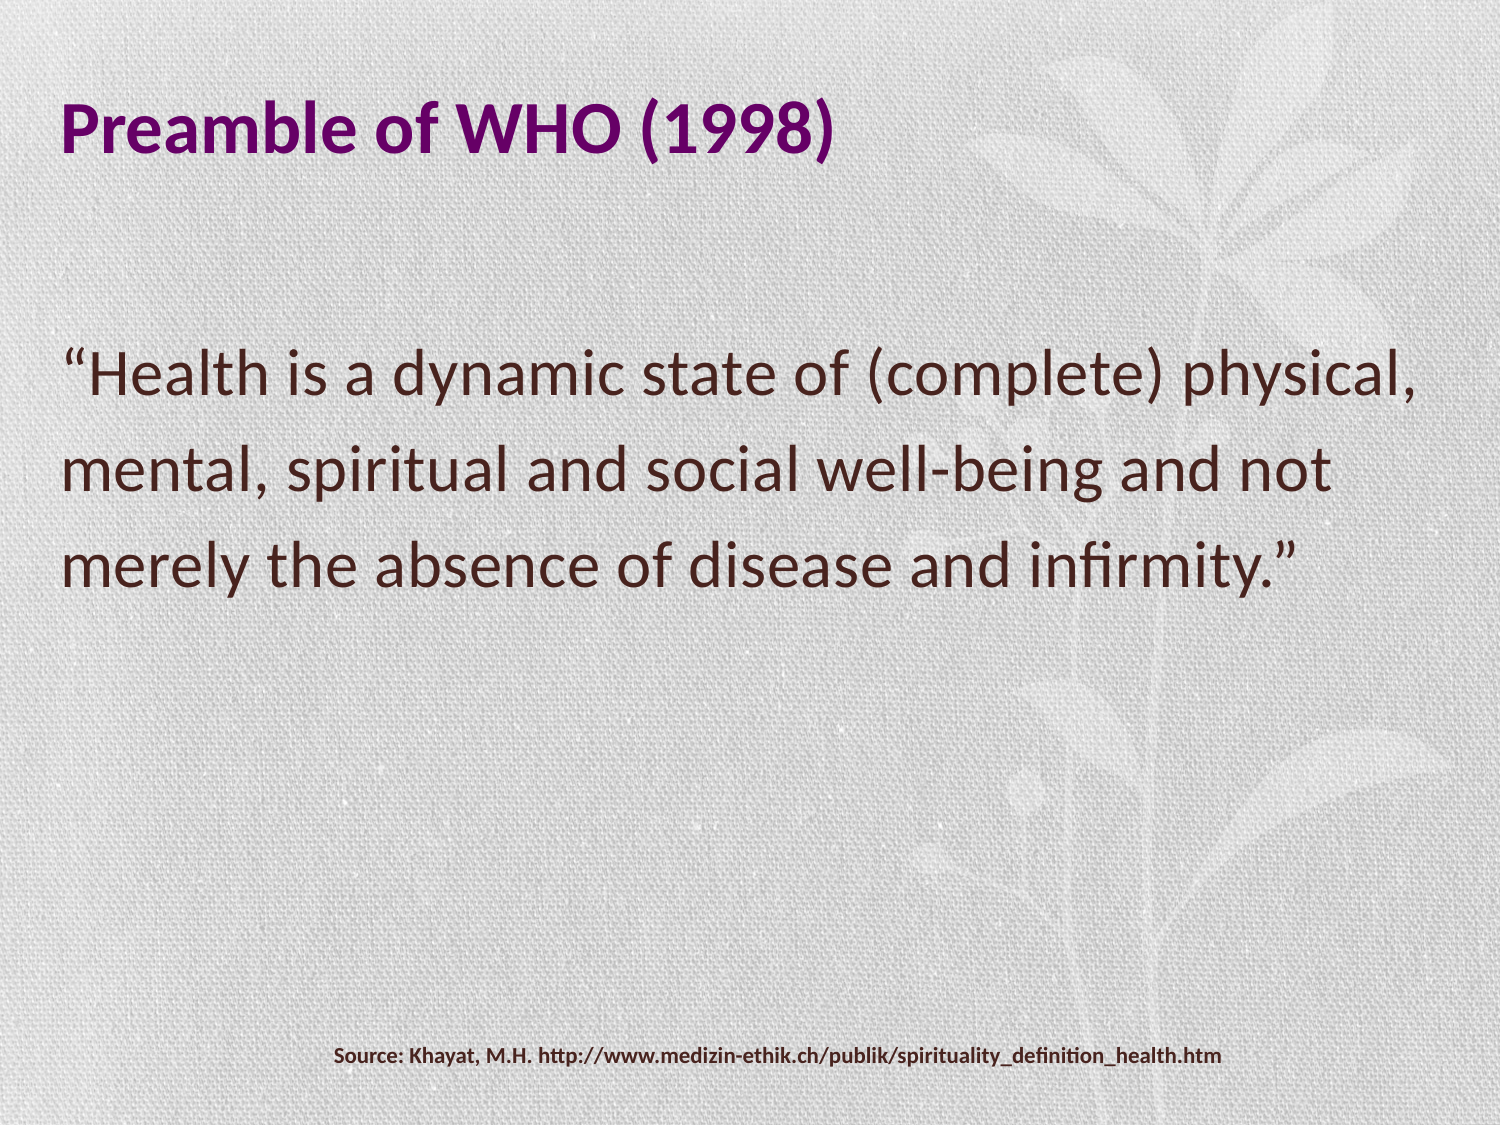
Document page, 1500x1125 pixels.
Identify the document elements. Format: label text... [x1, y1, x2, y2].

title Preamble of WHO (1998) [45, 37, 1455, 176]
footer Source: Khayat, M.H. http://www.medizin-ethik.ch/publik/spirituality_definition_health.htm [102, 1030, 1455, 1079]
list “Health is a dynamic state of (complete) physical, mental, spiritual and social well-being and not merely the absence of disease and infirmity.” [45, 213, 1455, 1023]
